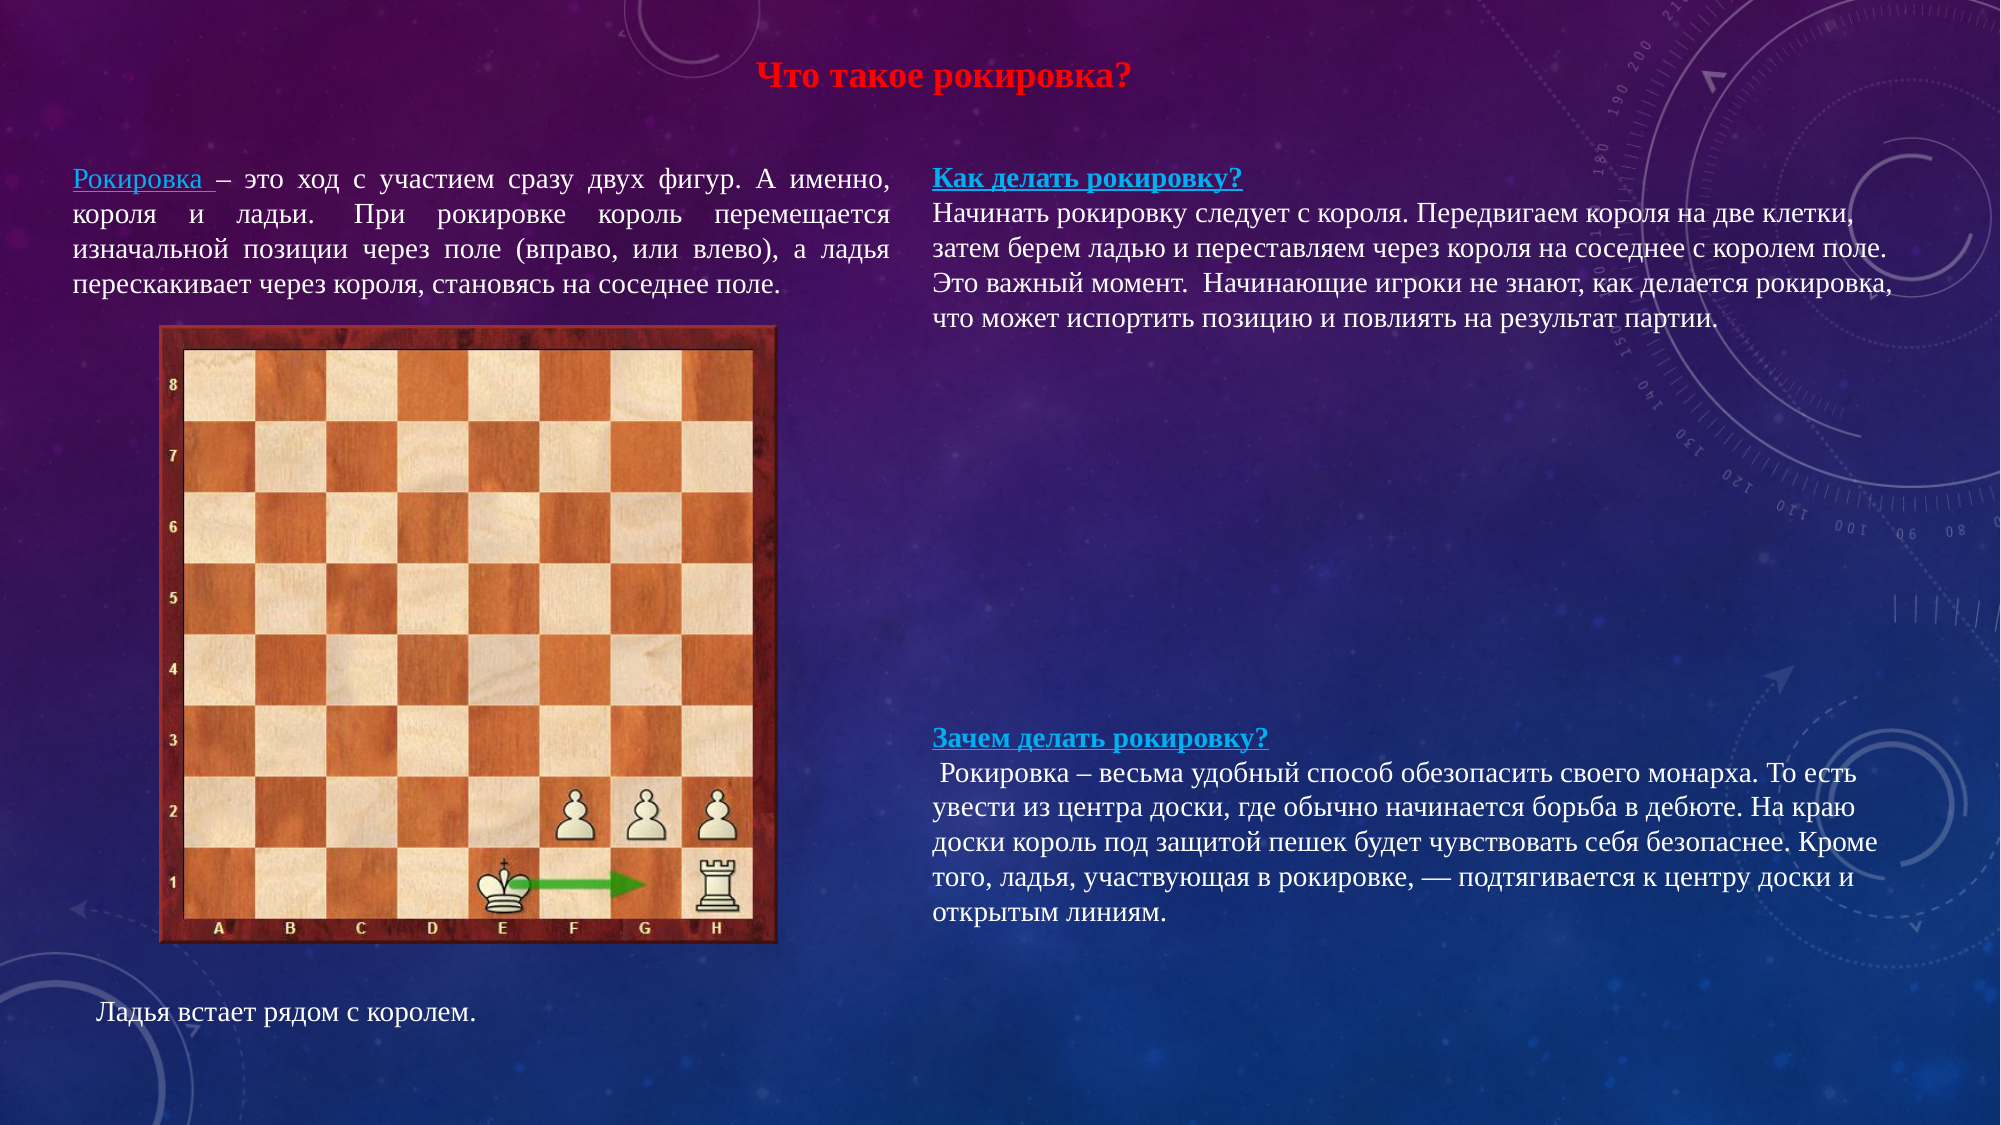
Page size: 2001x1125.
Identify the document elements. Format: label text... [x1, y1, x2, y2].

text_box Рокировка – это ход с участием сразу двух фигур. А именно, короля и ладьи. При рокировке король перемещается изначальной позиции через поле (вправо, или влево), а ладья перескакивает через короля, становясь на соседнее поле. [57, 152, 906, 308]
text_box Что такое рокировка? [741, 42, 1148, 103]
text_box Ладья встает рядом с королем. [81, 984, 492, 1035]
picture [0, 0, 2001, 1125]
text_box Как делать рокировку? Начинать рокировку следует с короля. Передвигаем короля на две клетки, затем берем ладью и переставляем через короля на соседнее с королем поле. Это важный момент. Начинающие игроки не знают, как делается рокировка, что может испортить позицию и повлиять на результат партии. Зачем делать рокировку? Рокировка – весьма удобный способ обезопасить своего монарха. То есть увести из центра доски, где обычно начинается борьба в дебюте. На краю доски король под защитой пешек будет чувствовать себя безопаснее. Кроме того, ладья, участвующая в рокировке, — подтягивается к центру доски и открытым линиям. [917, 151, 1918, 935]
